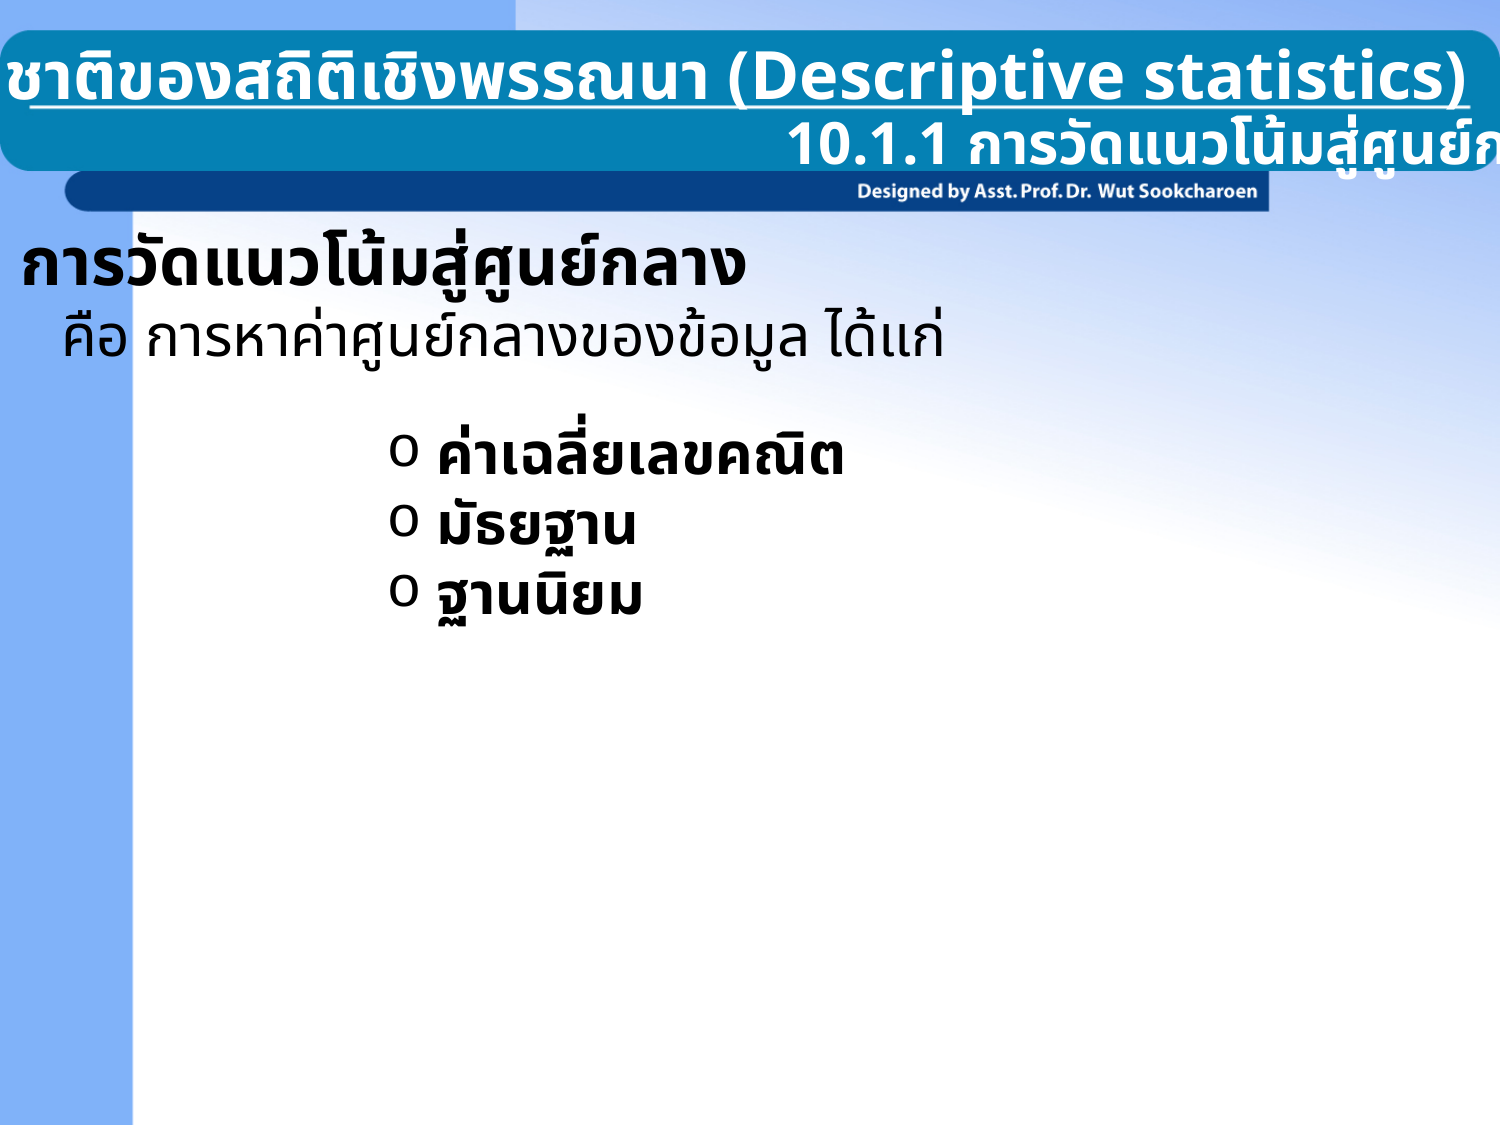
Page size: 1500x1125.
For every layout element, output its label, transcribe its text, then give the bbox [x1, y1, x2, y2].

text_box ค่าเฉลี่ยเลขคณิต มัธยฐาน ฐานนิยม [371, 408, 869, 634]
text_box คือ การหาค่าศูนย์กลางของข้อมูล ได้แก่ [46, 290, 963, 376]
text_box 10.1 ธรรมชาติของสถิติเชิงพรรณนา (Descriptive statistics) [0, 25, 1483, 121]
text_box การวัดแนวโน้มสู่ศูนย์กลาง [6, 210, 764, 306]
picture [0, 0, 1500, 53]
picture [0, 149, 1500, 1125]
text_box 10.1.1 การวัดแนวโน้มสู่ศูนย์กลาง [771, 98, 1500, 184]
